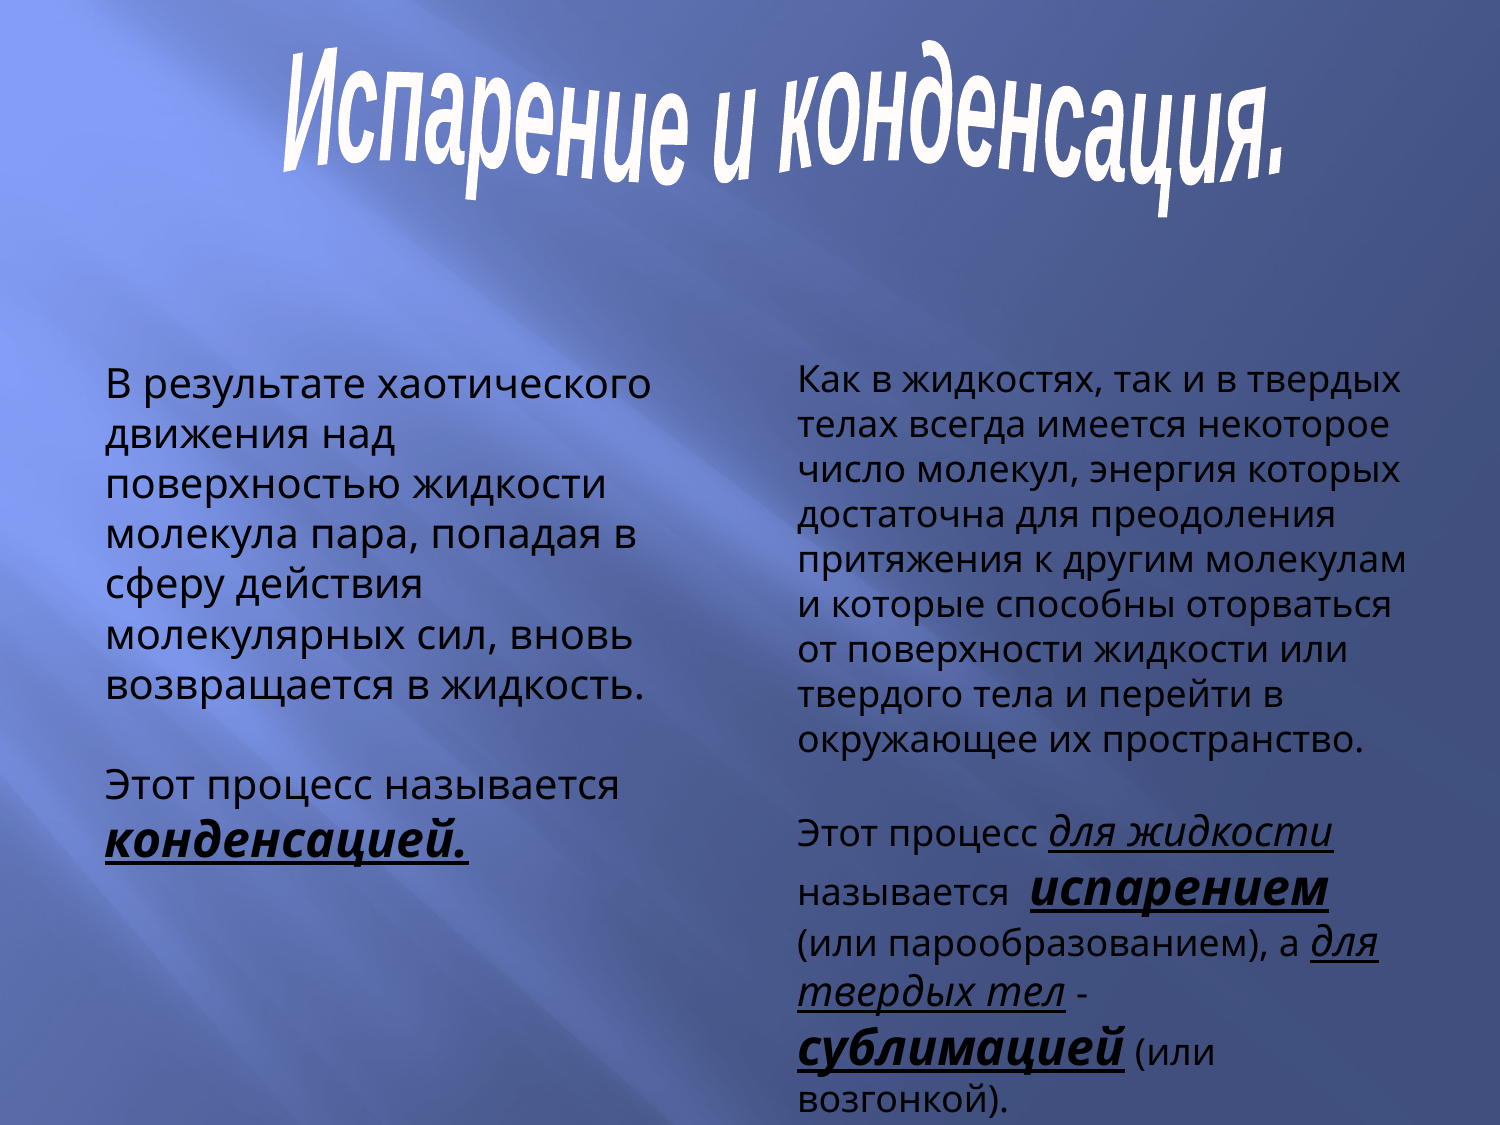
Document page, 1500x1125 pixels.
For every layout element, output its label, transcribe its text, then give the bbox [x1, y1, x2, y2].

text_box В результате хаотического движения над поверхностью жидкости молекула пара, попадая в сферу действия молекулярных сил, вновь возвращается в жидкость. Этот процесс называется конденсацией. [90, 349, 691, 875]
text_box Как в жидкостях, так и в твердых телах всегда имеется некоторое число молекул, энергия которых достаточна для преодоления притяжения к другим молекулам и которые способны оторваться от поверхности жидкости или твердого тела и перейти в окружающее их пространство. Этот процесс для жидкости называется испарением (или парообразованием), а для твердых тел - сублимацией (или возгонкой). [782, 302, 1424, 1125]
